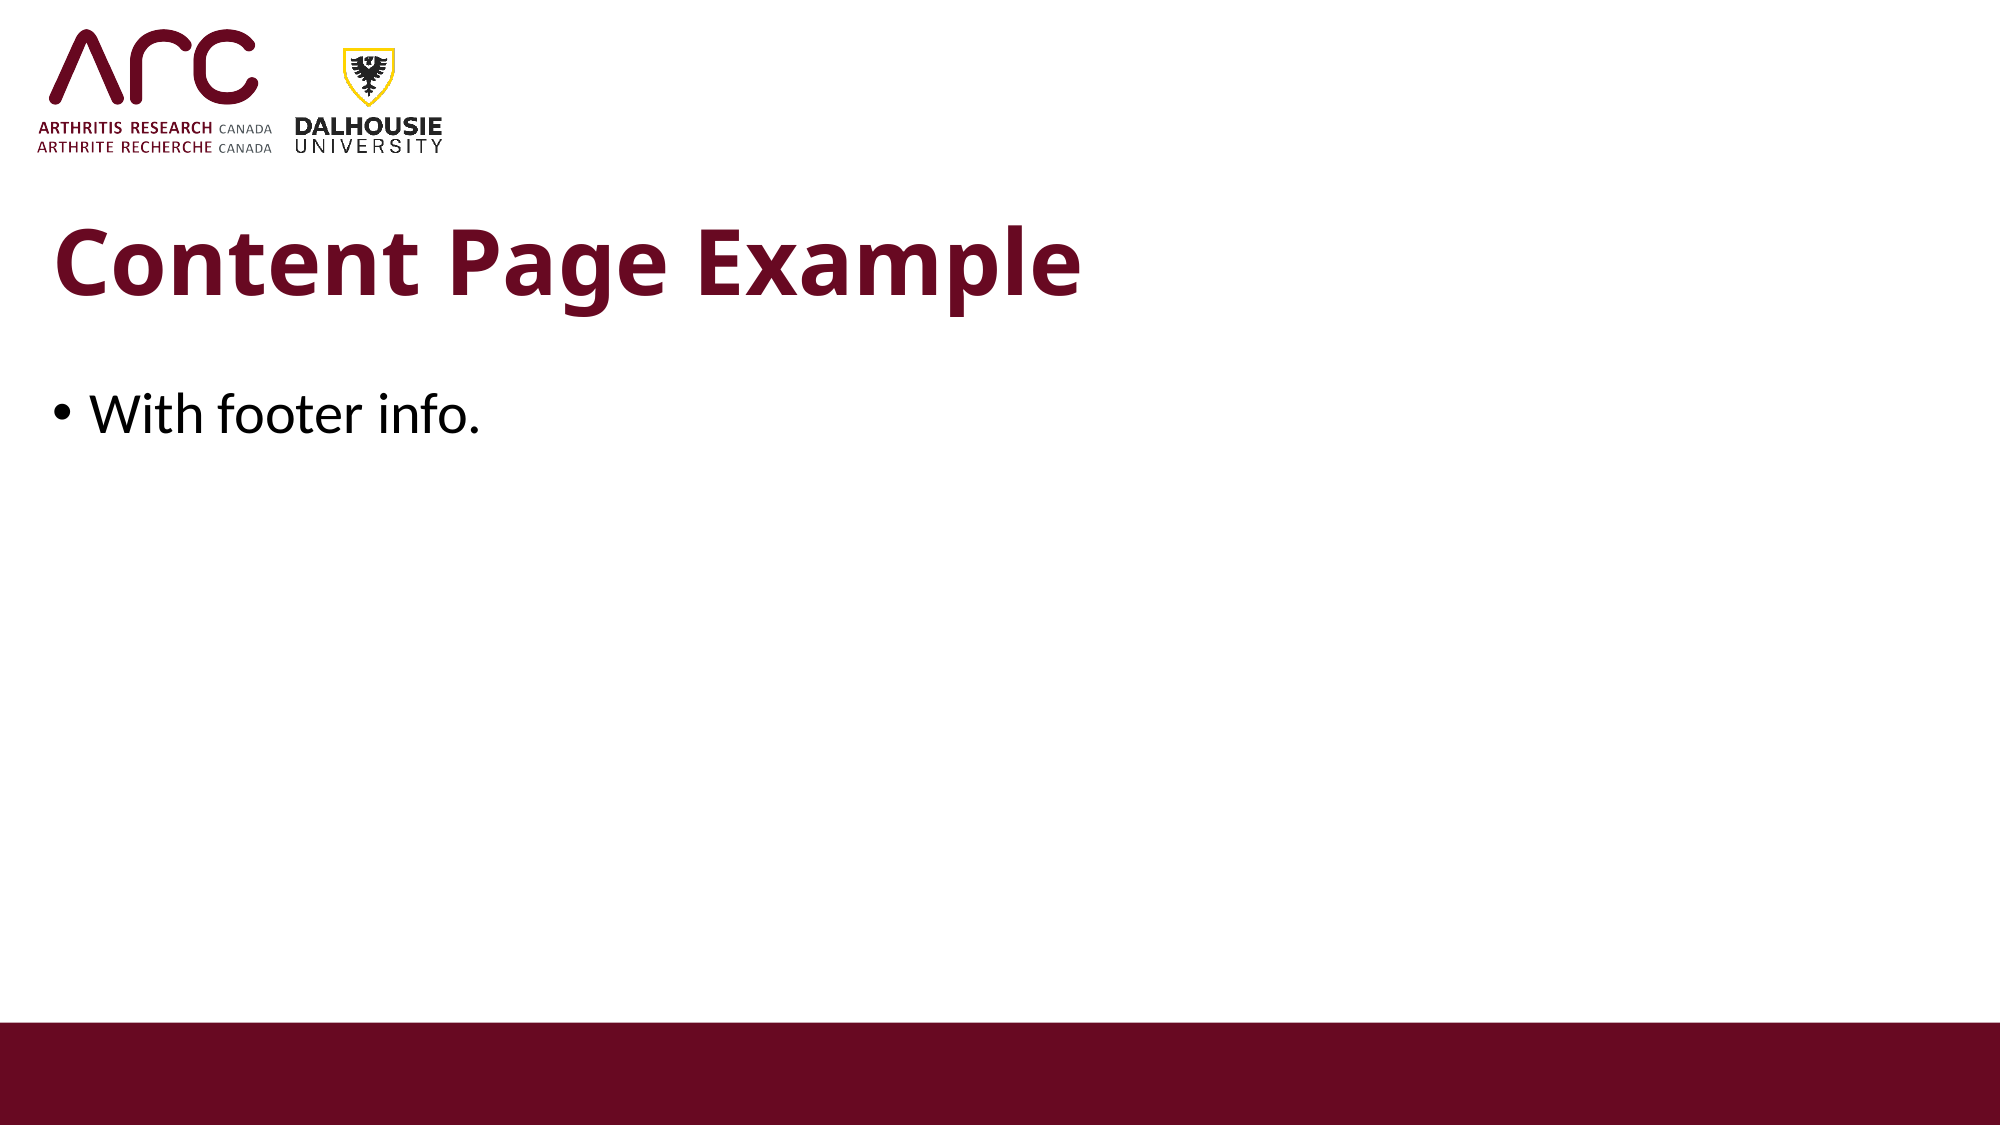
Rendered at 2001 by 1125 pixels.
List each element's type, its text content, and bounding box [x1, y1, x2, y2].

list With footer info. [37, 376, 1963, 976]
title Content Page Example [37, 169, 1963, 363]
picture [37, 29, 272, 153]
picture [295, 48, 442, 153]
